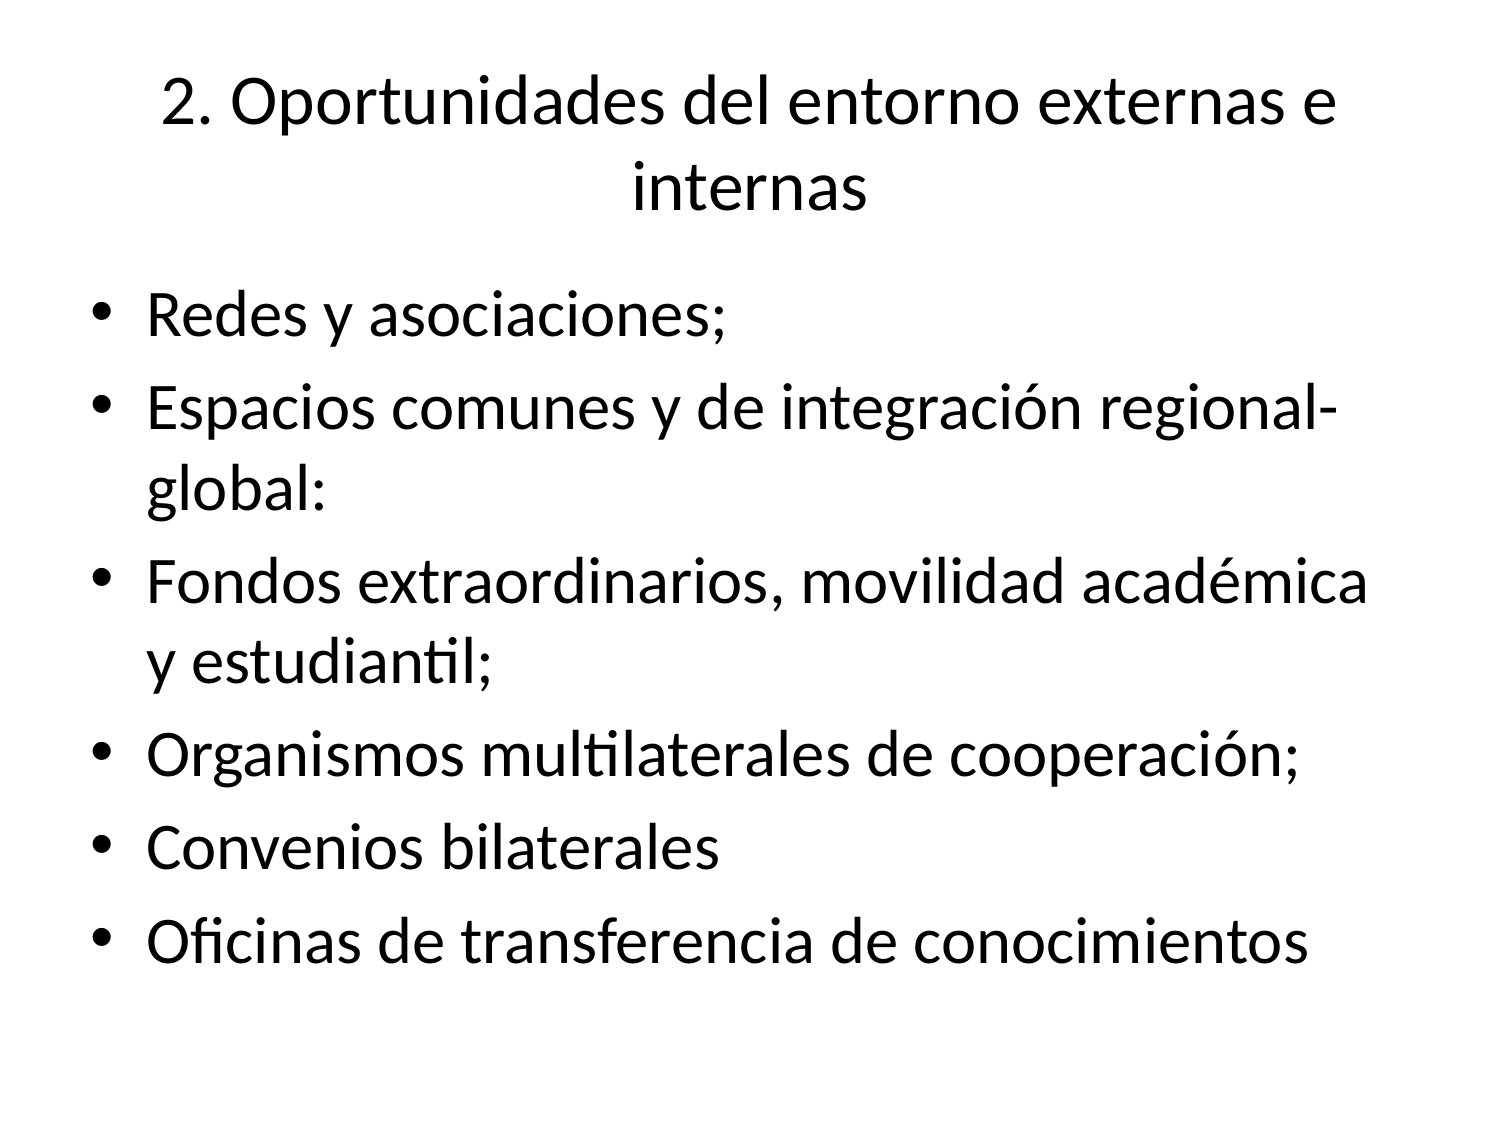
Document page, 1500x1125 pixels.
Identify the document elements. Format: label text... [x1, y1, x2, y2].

title 2. Oportunidades del entorno externas e internas [75, 45, 1425, 233]
list Redes y asociaciones; Espacios comunes y de integración regional-global: Fondos extraordinarios, movilidad académica y estudiantil; Organismos multilaterales de cooperación; Convenios bilaterales Oficinas de transferencia de conocimientos [75, 262, 1425, 1005]
